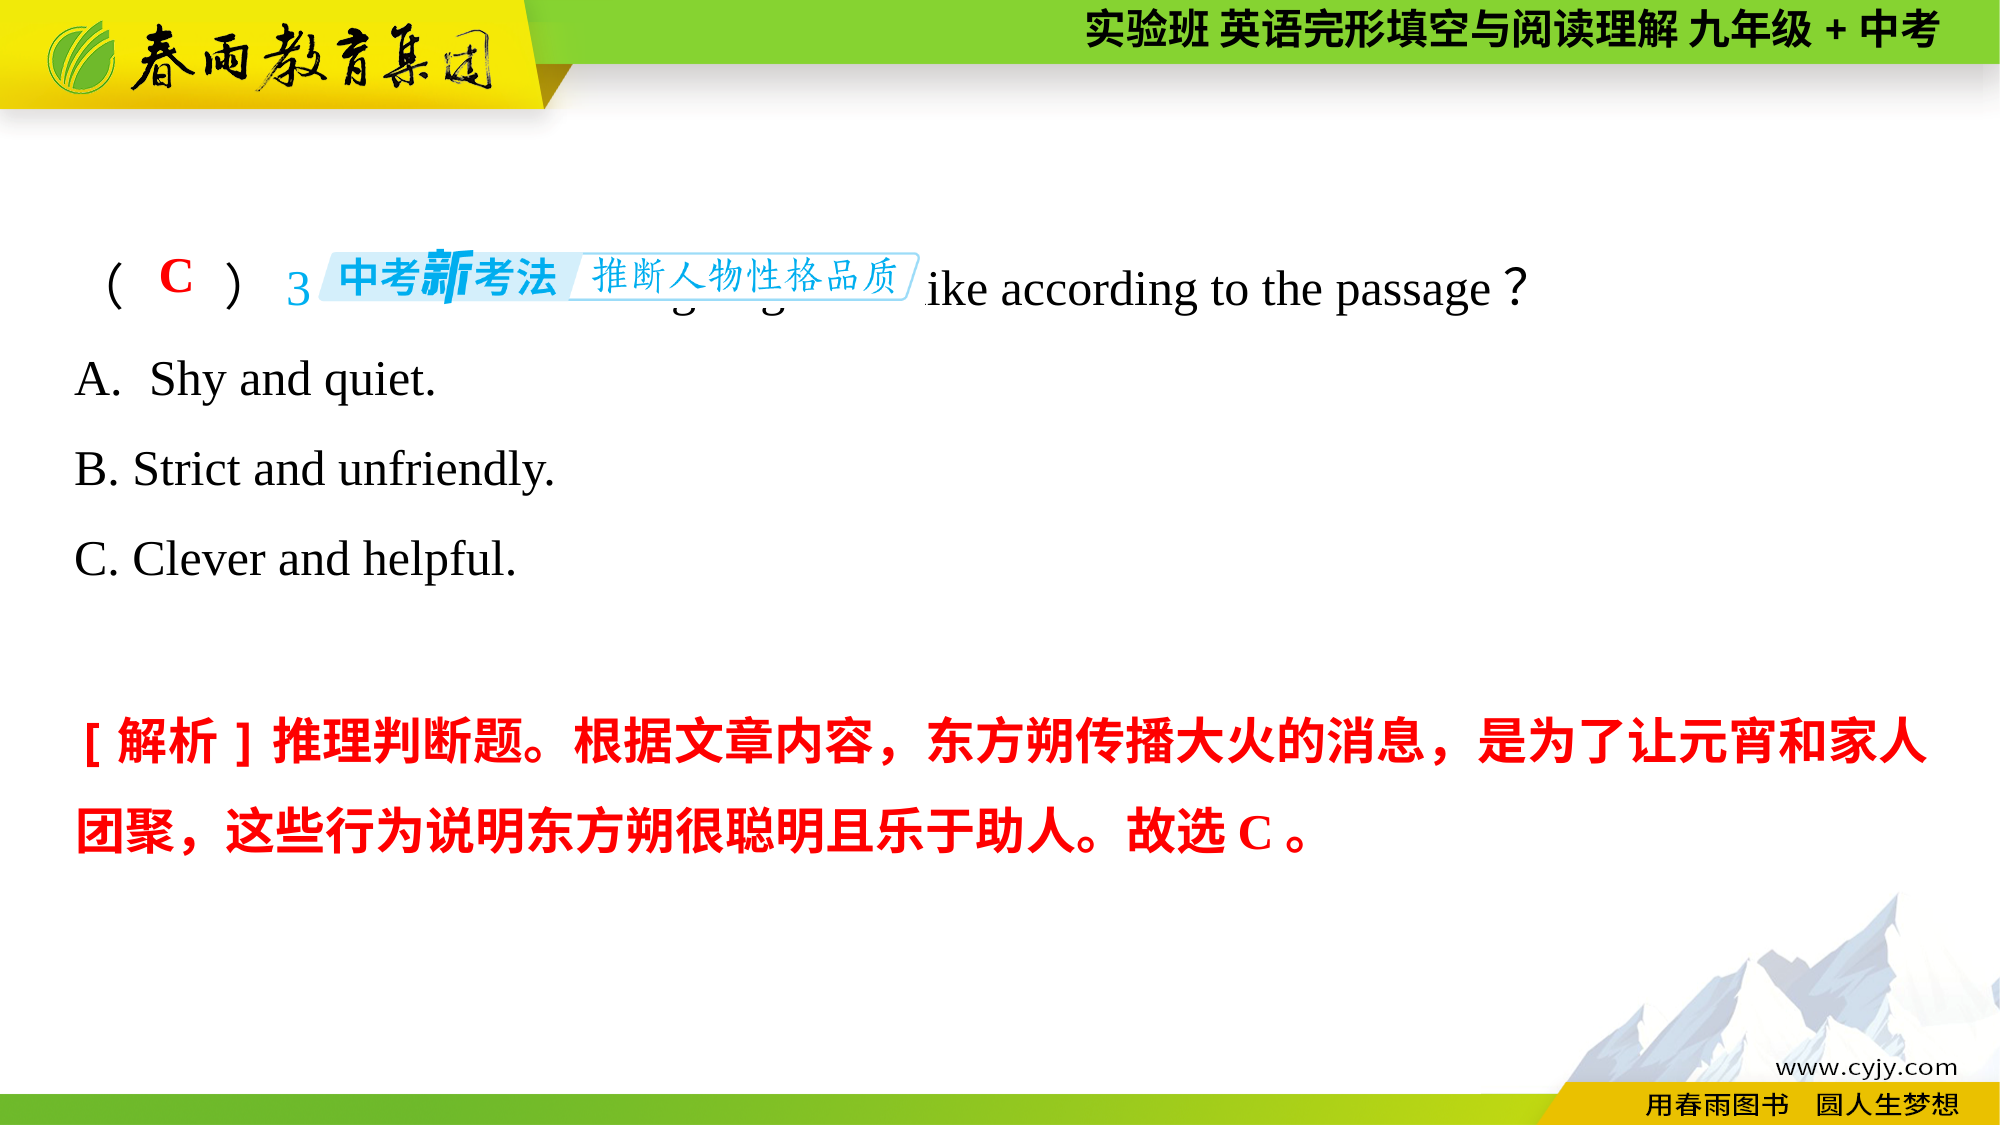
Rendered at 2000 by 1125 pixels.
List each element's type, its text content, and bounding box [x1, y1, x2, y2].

text_box [解析]推理判断题。根据文章内容，东方朔传播大火的消息，是为了让元宵和家人团聚，这些行为说明东方朔很聪明且乐于助人。故选C。 [60, 672, 1945, 868]
text_box C [143, 234, 210, 310]
picture [0, 0, 2000, 1125]
list （ ）3. What was Dongfang Shuo like according to the passage？ Shy and quiet. B. Strict and unfriendly. C. Clever and helpful. [59, 218, 1944, 688]
